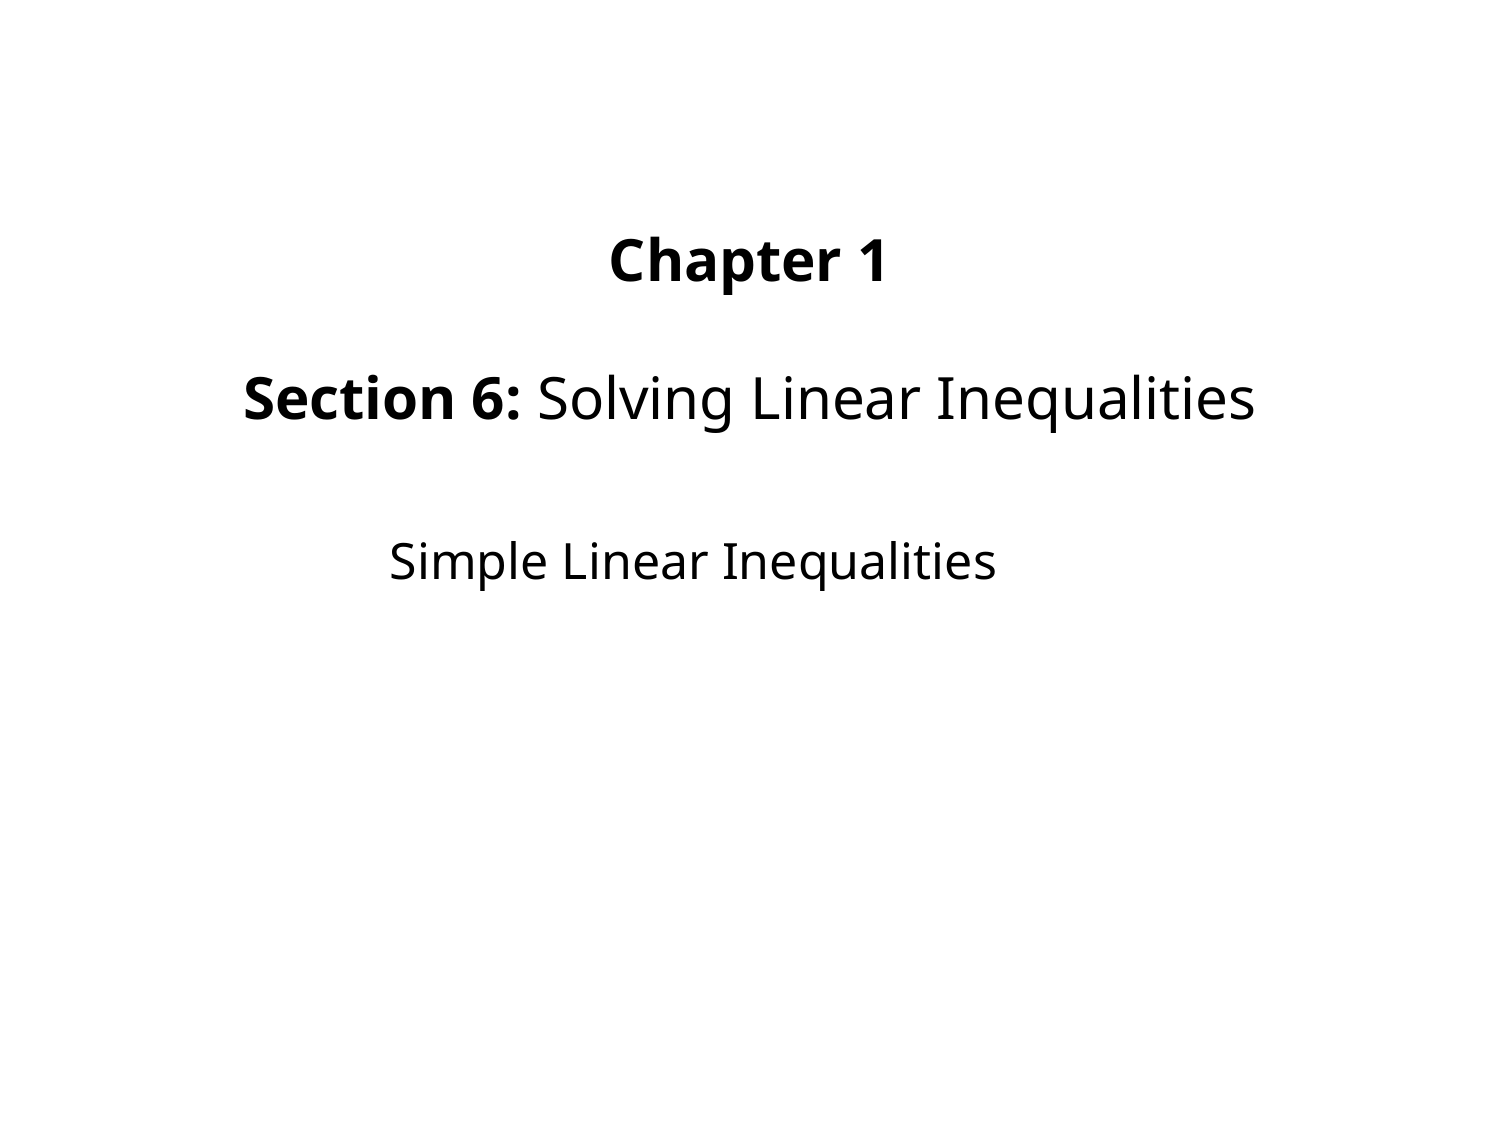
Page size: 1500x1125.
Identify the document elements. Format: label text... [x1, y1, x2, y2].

text_box Simple Linear Inequalities [374, 522, 1125, 598]
text_box Chapter 1 Section 6: Solving Linear Inequalities [83, 215, 1417, 460]
